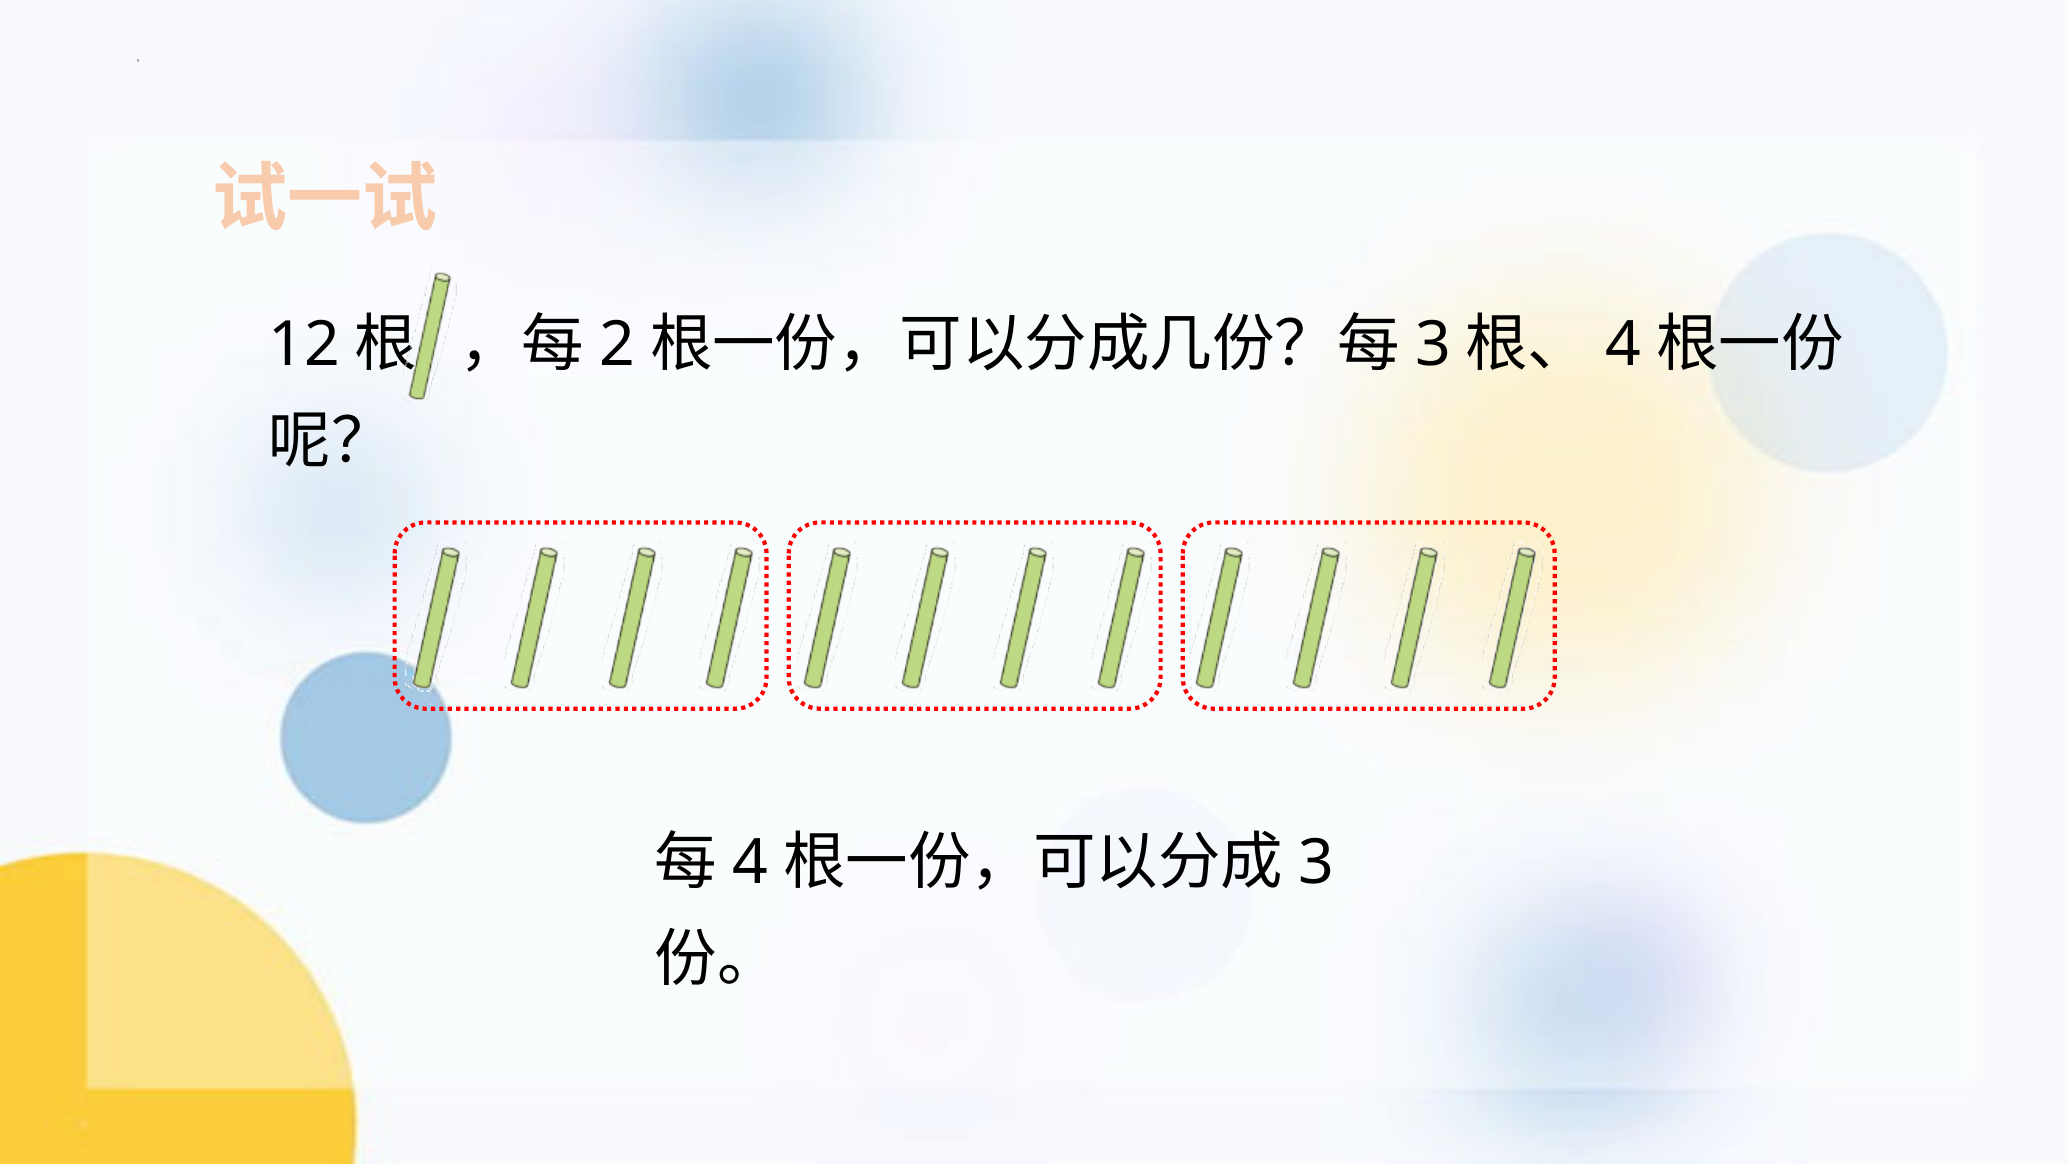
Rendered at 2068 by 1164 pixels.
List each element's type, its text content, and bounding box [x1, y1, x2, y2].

text_box 每4根一份，可以分成3份。 [639, 790, 1379, 1001]
text_box 12根 ，每2根一份，可以分成几份？每3根、4根一份呢？ [252, 272, 1861, 483]
text_box 试一试 [197, 142, 453, 248]
picture [0, 0, 2068, 1164]
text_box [394, 522, 1555, 709]
